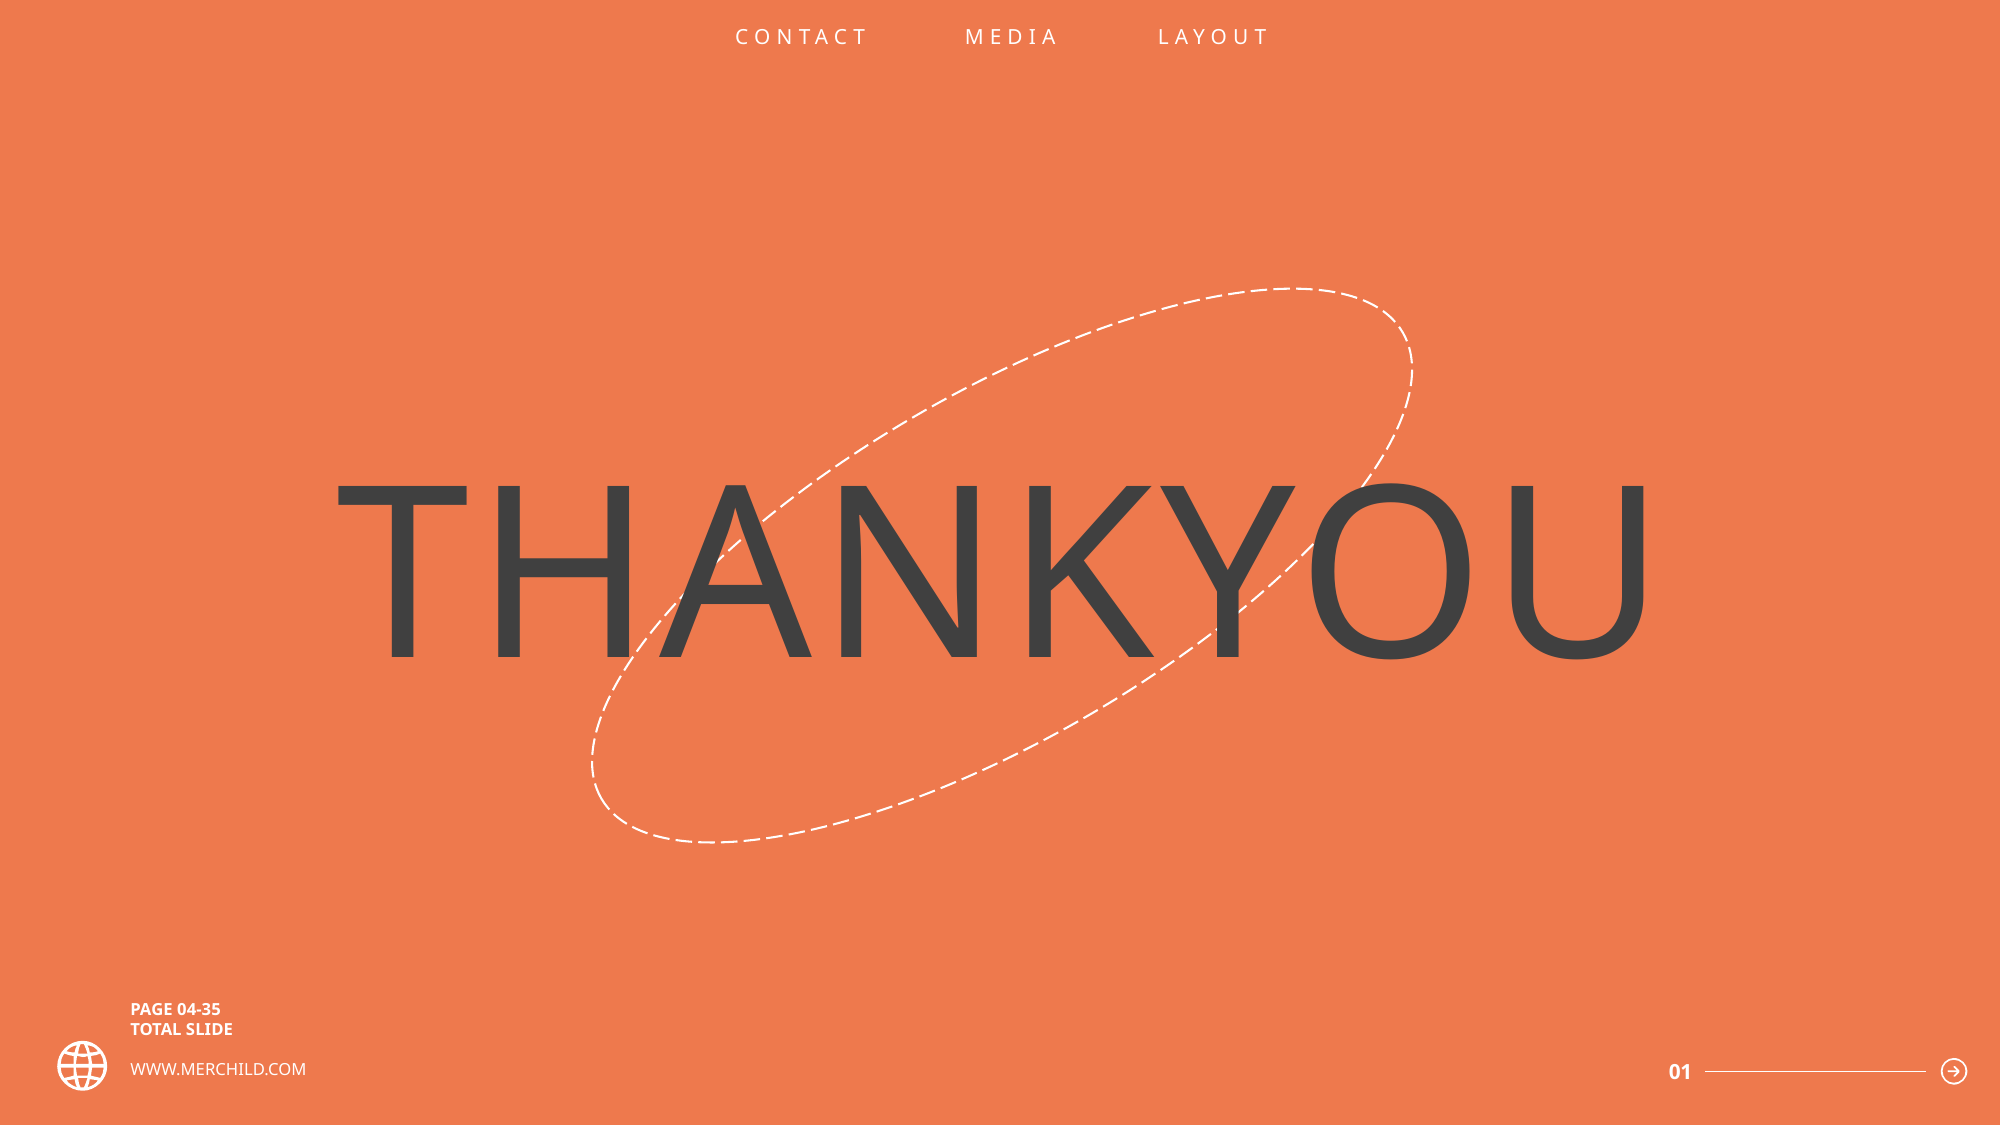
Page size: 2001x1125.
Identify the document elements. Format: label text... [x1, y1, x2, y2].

text_box [1085, 287, 1405, 333]
text_box THANKYOU [1471, 410, 1779, 713]
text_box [1654, 1051, 1968, 1091]
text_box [977, 0, 1027, 332]
text_box THANKYOU [225, 410, 527, 713]
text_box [57, 991, 341, 1101]
text_box [599, 798, 916, 844]
picture [527, 333, 1471, 798]
